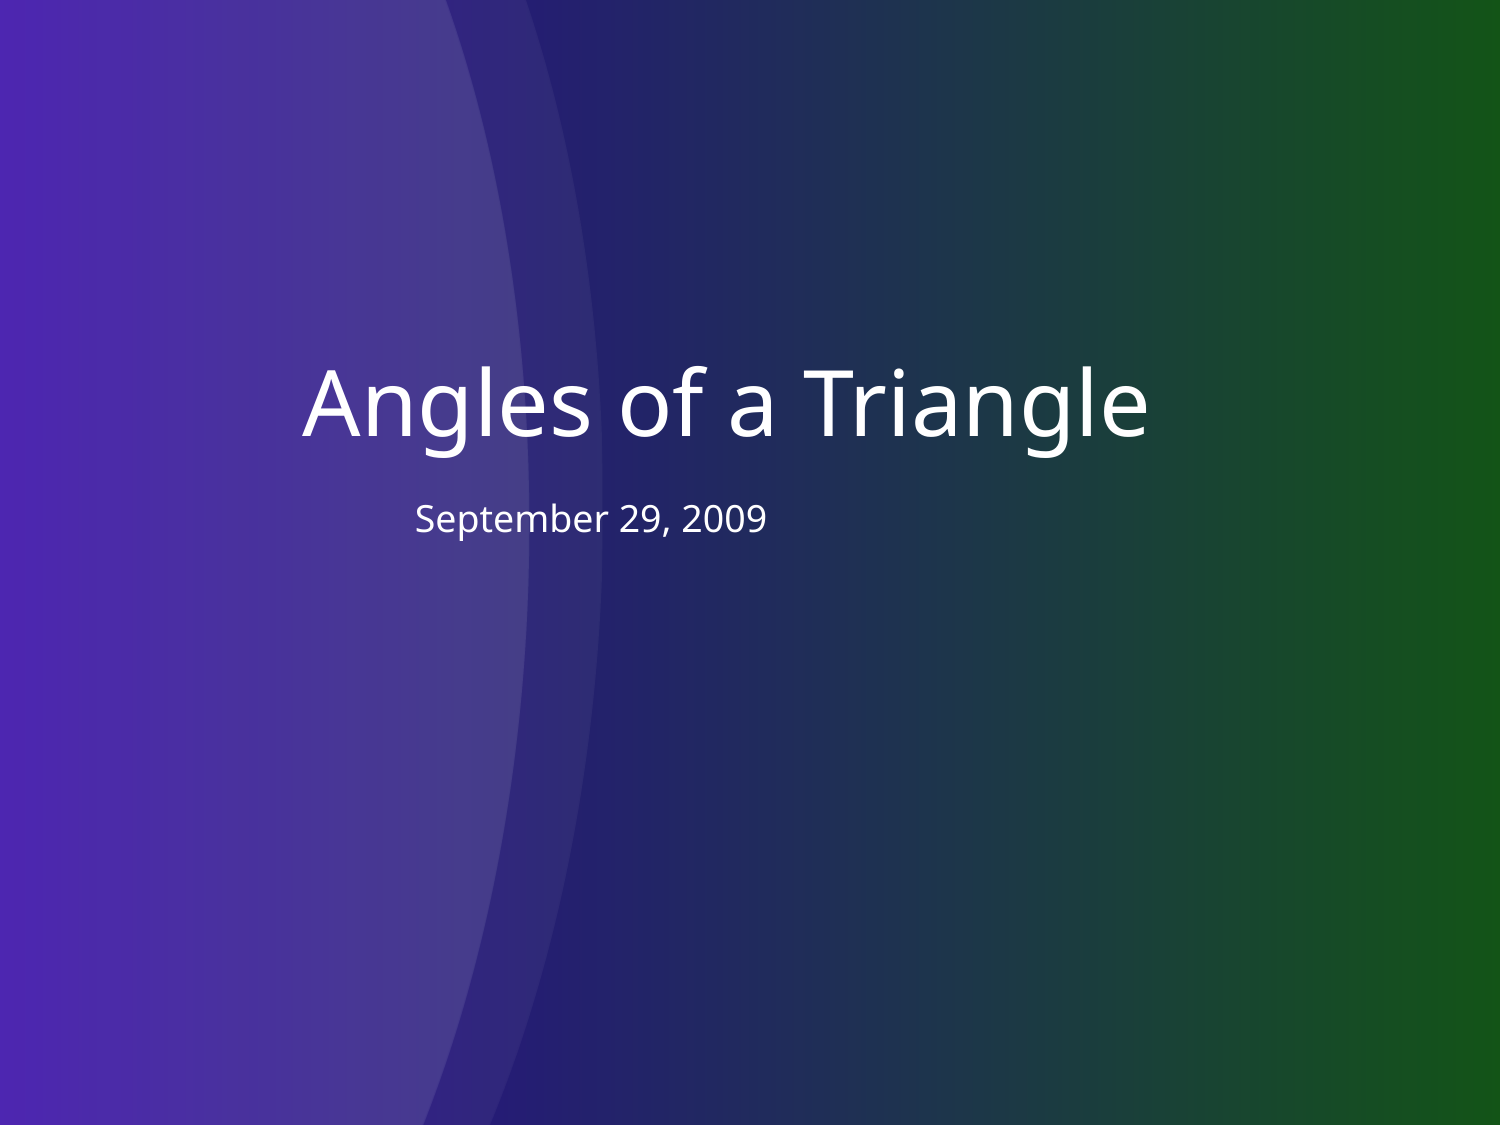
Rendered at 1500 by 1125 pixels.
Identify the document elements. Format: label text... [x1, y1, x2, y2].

title Angles of a Triangle [287, 200, 1338, 463]
picture [0, 0, 603, 1125]
subtitle September 29, 2009 [399, 487, 1338, 700]
